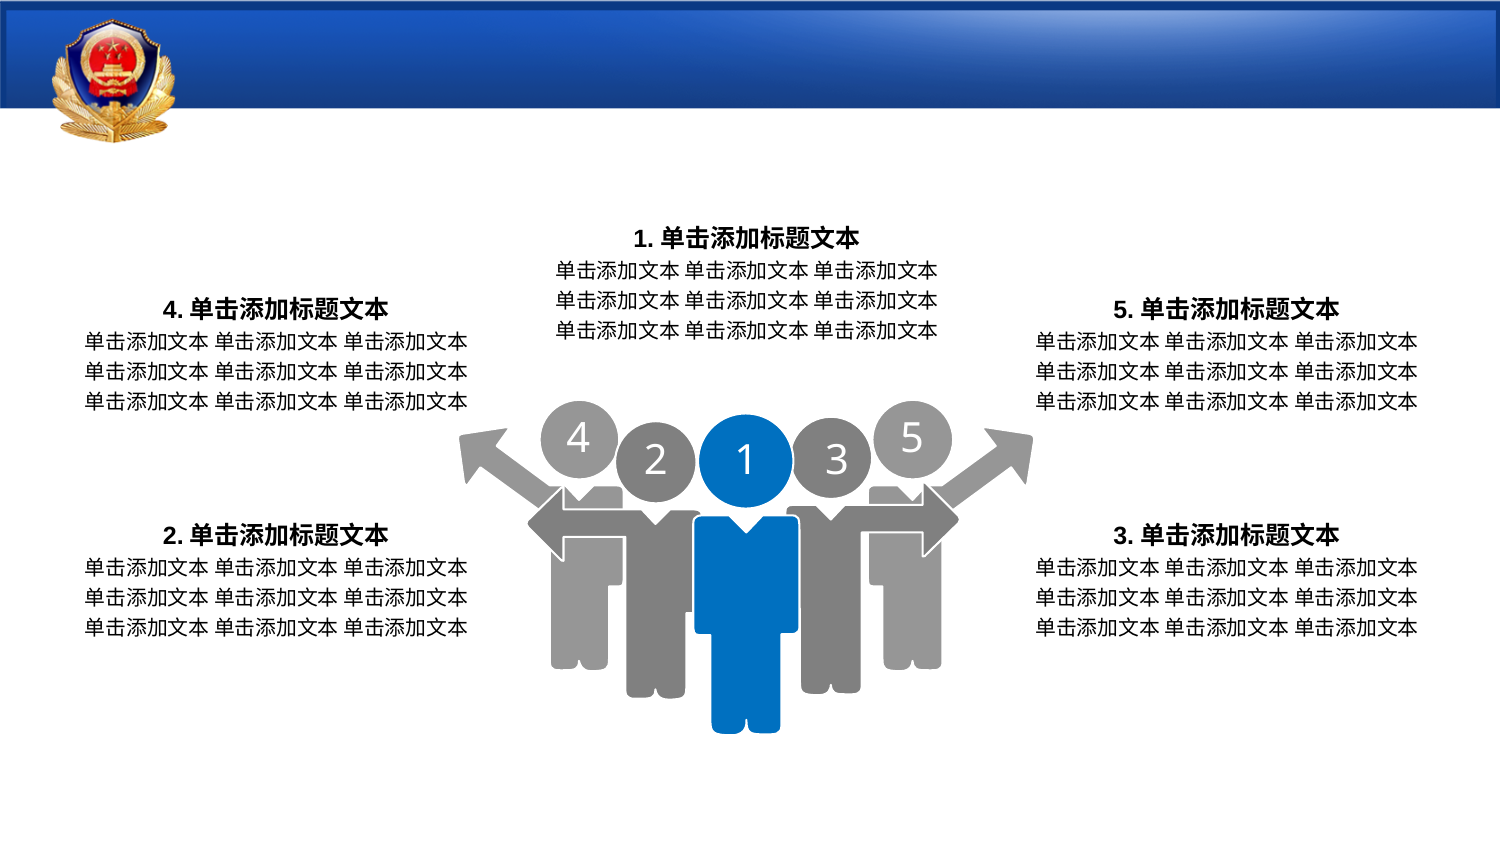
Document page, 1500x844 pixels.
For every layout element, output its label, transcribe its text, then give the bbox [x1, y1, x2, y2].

text_box 3.单击添加标题文本 单击添加文本 单击添加文本 单击添加文本 单击添加文本 单击添加文本 单击添加文本 单击添加文本 单击添加文本 单击添加文本 [1035, 506, 1434, 647]
text_box 4.单击添加标题文本 单击添加文本 单击添加文本 单击添加文本 单击添加文本 单击添加文本 单击添加文本 单击添加文本 单击添加文本 单击添加文本 [69, 280, 483, 421]
picture [0, 0, 1500, 144]
text_box 1.单击添加标题文本 单击添加文本 单击添加文本 单击添加文本 单击添加文本 单击添加文本 单击添加文本 单击添加文本 单击添加文本 单击添加文本 [540, 209, 954, 350]
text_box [457, 399, 624, 672]
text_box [525, 421, 693, 700]
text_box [800, 416, 961, 696]
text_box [867, 399, 1035, 672]
text_box 2.单击添加标题文本 单击添加文本 单击添加文本 单击添加文本 单击添加文本 单击添加文本 单击添加文本 单击添加文本 单击添加文本 单击添加文本 [69, 506, 457, 647]
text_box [693, 413, 800, 736]
text_box 5.单击添加标题文本 单击添加文本 单击添加文本 单击添加文本 单击添加文本 单击添加文本 单击添加文本 单击添加文本 单击添加文本 单击添加文本 [1020, 280, 1434, 421]
